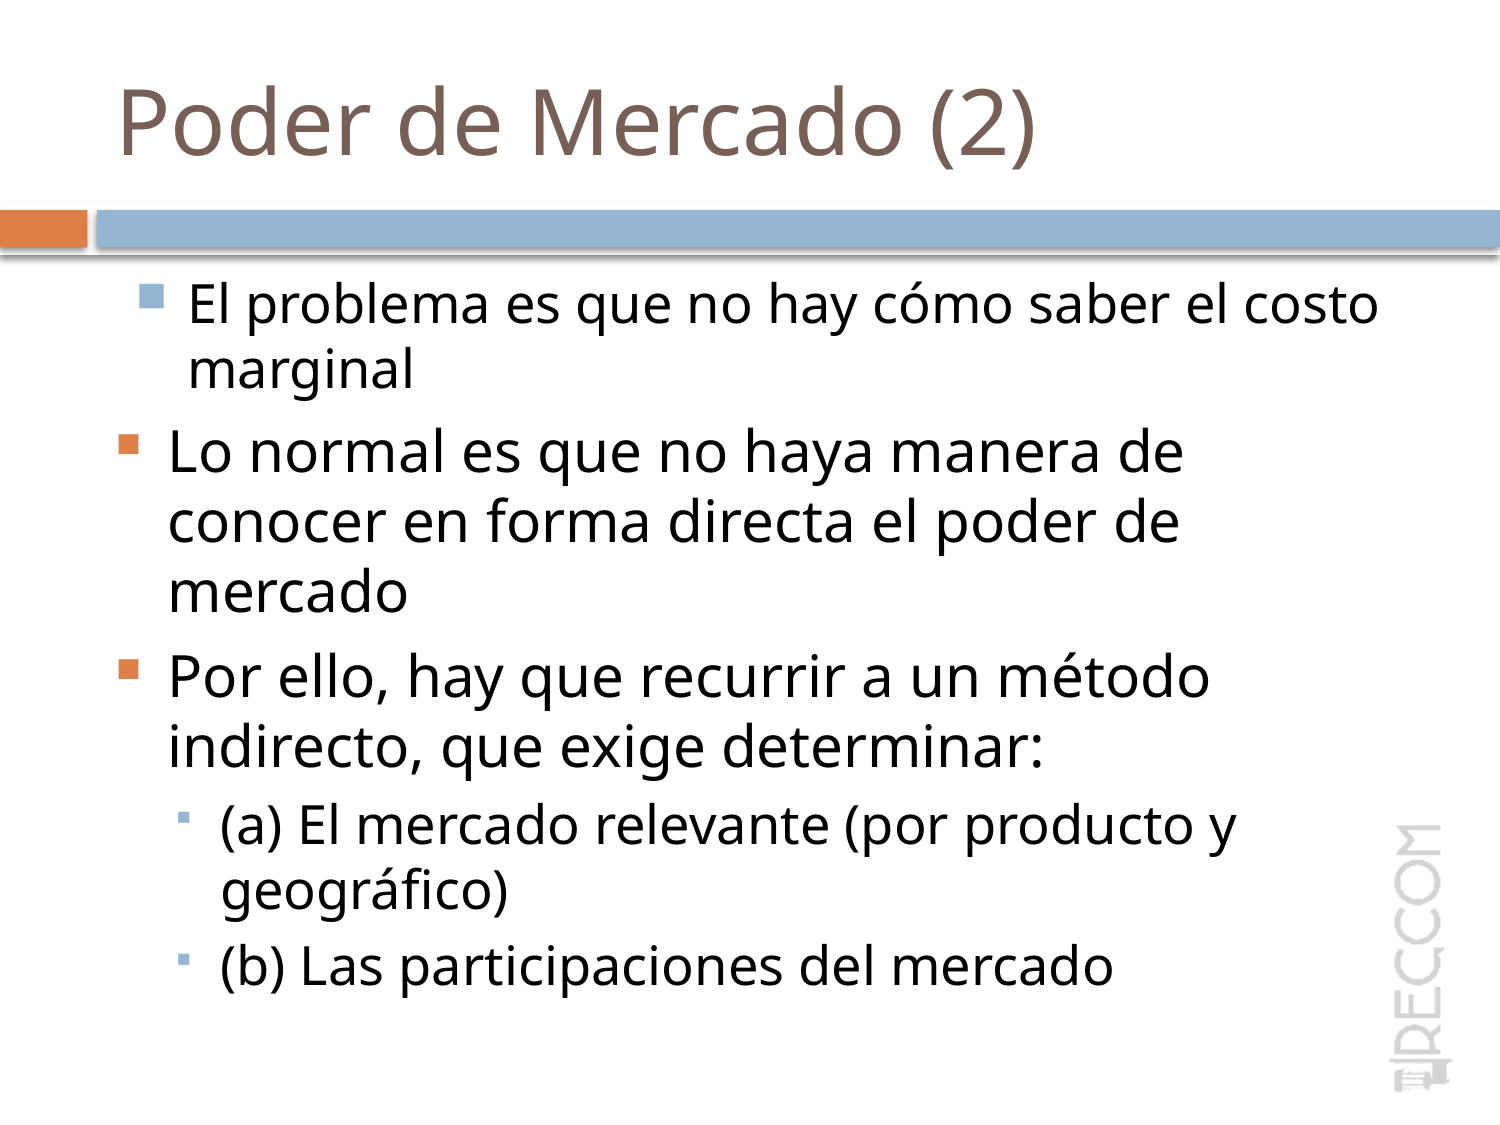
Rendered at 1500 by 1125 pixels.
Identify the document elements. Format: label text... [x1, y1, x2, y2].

list El problema es que no hay cómo saber el costo marginal Lo normal es que no haya manera de conocer en forma directa el poder de mercado Por ello, hay que recurrir a un método indirecto, que exige determinar: (a) El mercado relevante (por producto y geográfico) (b) Las participaciones del mercado [100, 262, 1400, 1000]
title Poder de Mercado (2) [100, 37, 1438, 200]
